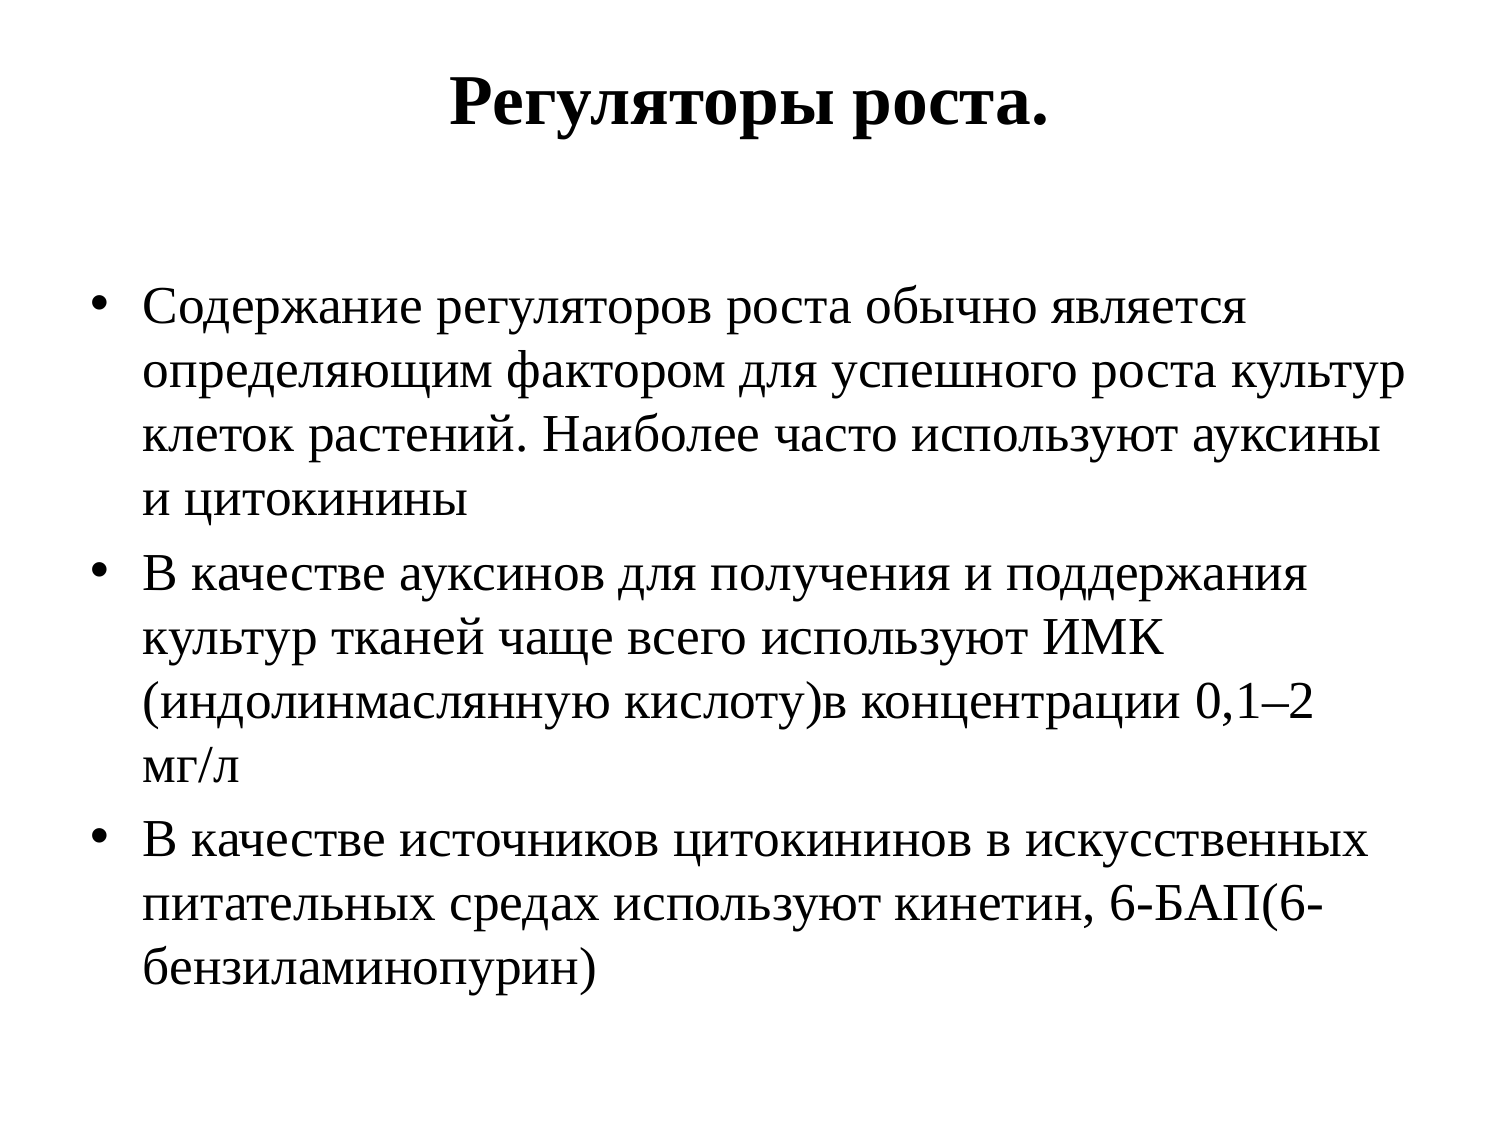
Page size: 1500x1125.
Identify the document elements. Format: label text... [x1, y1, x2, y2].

list Содержание регуляторов роста обычно является определяющим фактором для успешного роста культур клеток растений. Наиболее часто используют ауксины и цитокинины В качестве ауксинов для получения и поддержания культур тканей чаще всего используют ИМК (индолинмаслянную кислоту)в концентрации 0,1–2 мг/л В качестве источников цитокининов в искусственных питательных средах используют кинетин, 6-БАП(6- бензиламинопурин) [75, 262, 1425, 1005]
title Регуляторы роста. [75, 45, 1425, 233]
